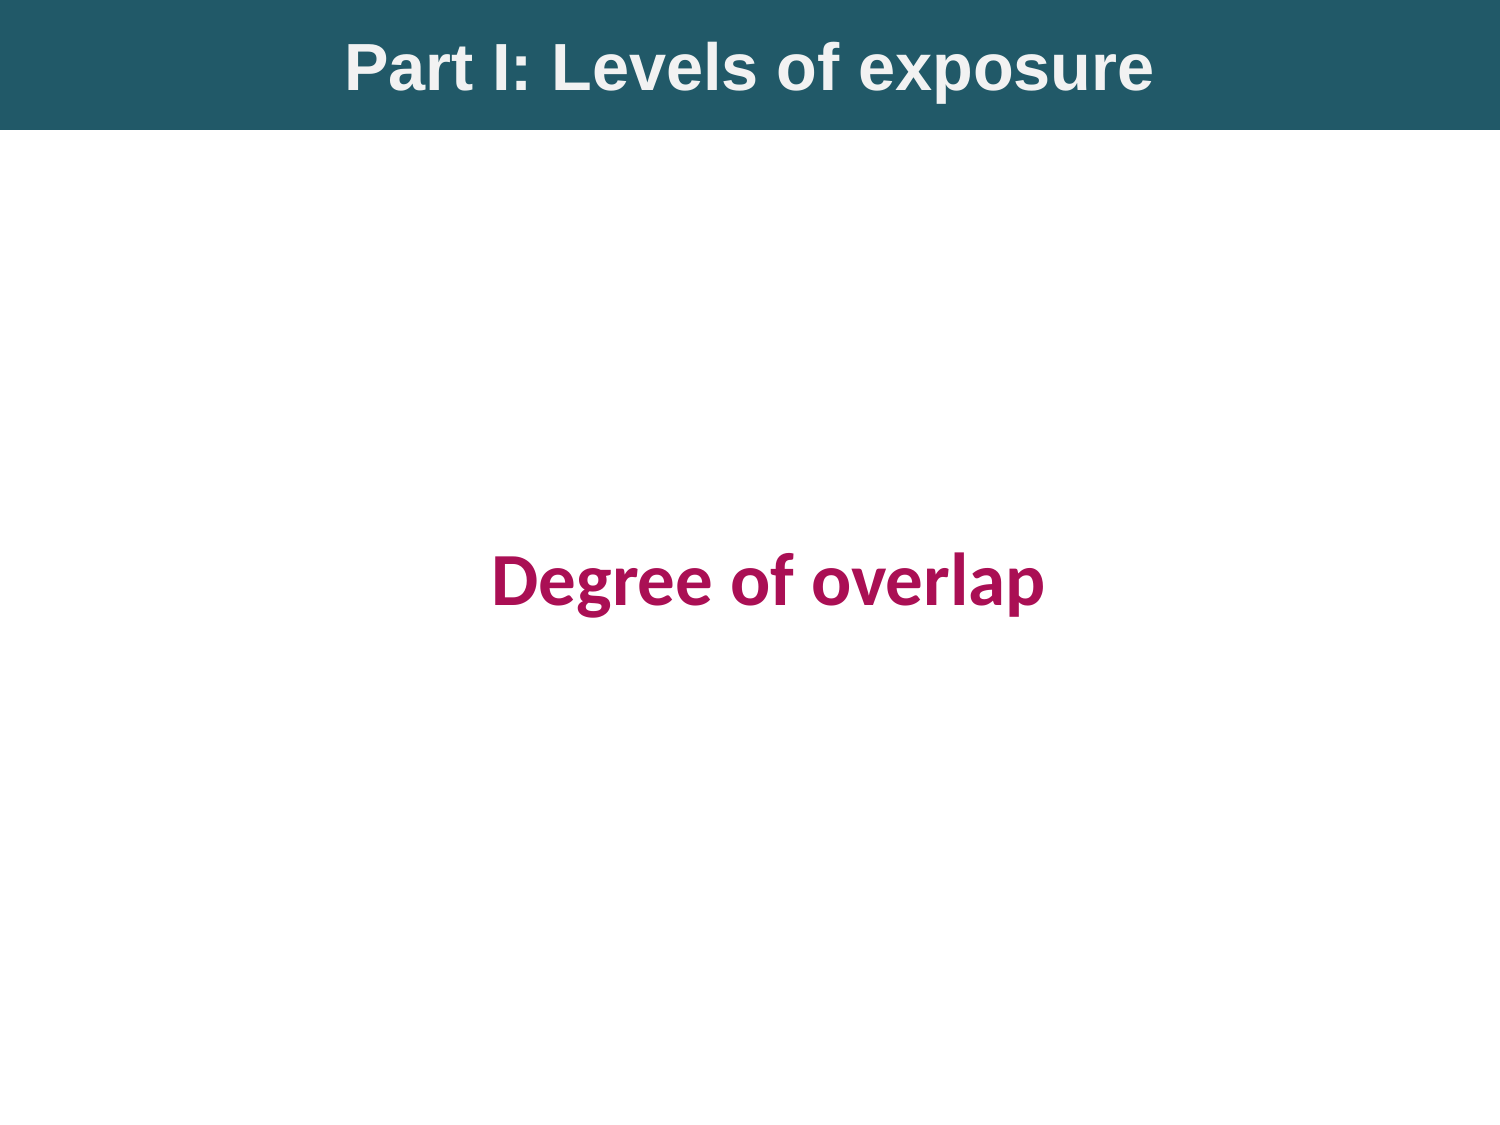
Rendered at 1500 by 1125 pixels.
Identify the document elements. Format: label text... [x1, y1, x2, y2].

text_box Part I: Levels of exposure [0, 0, 1500, 130]
text_box Degree of overlap [123, 523, 1415, 628]
